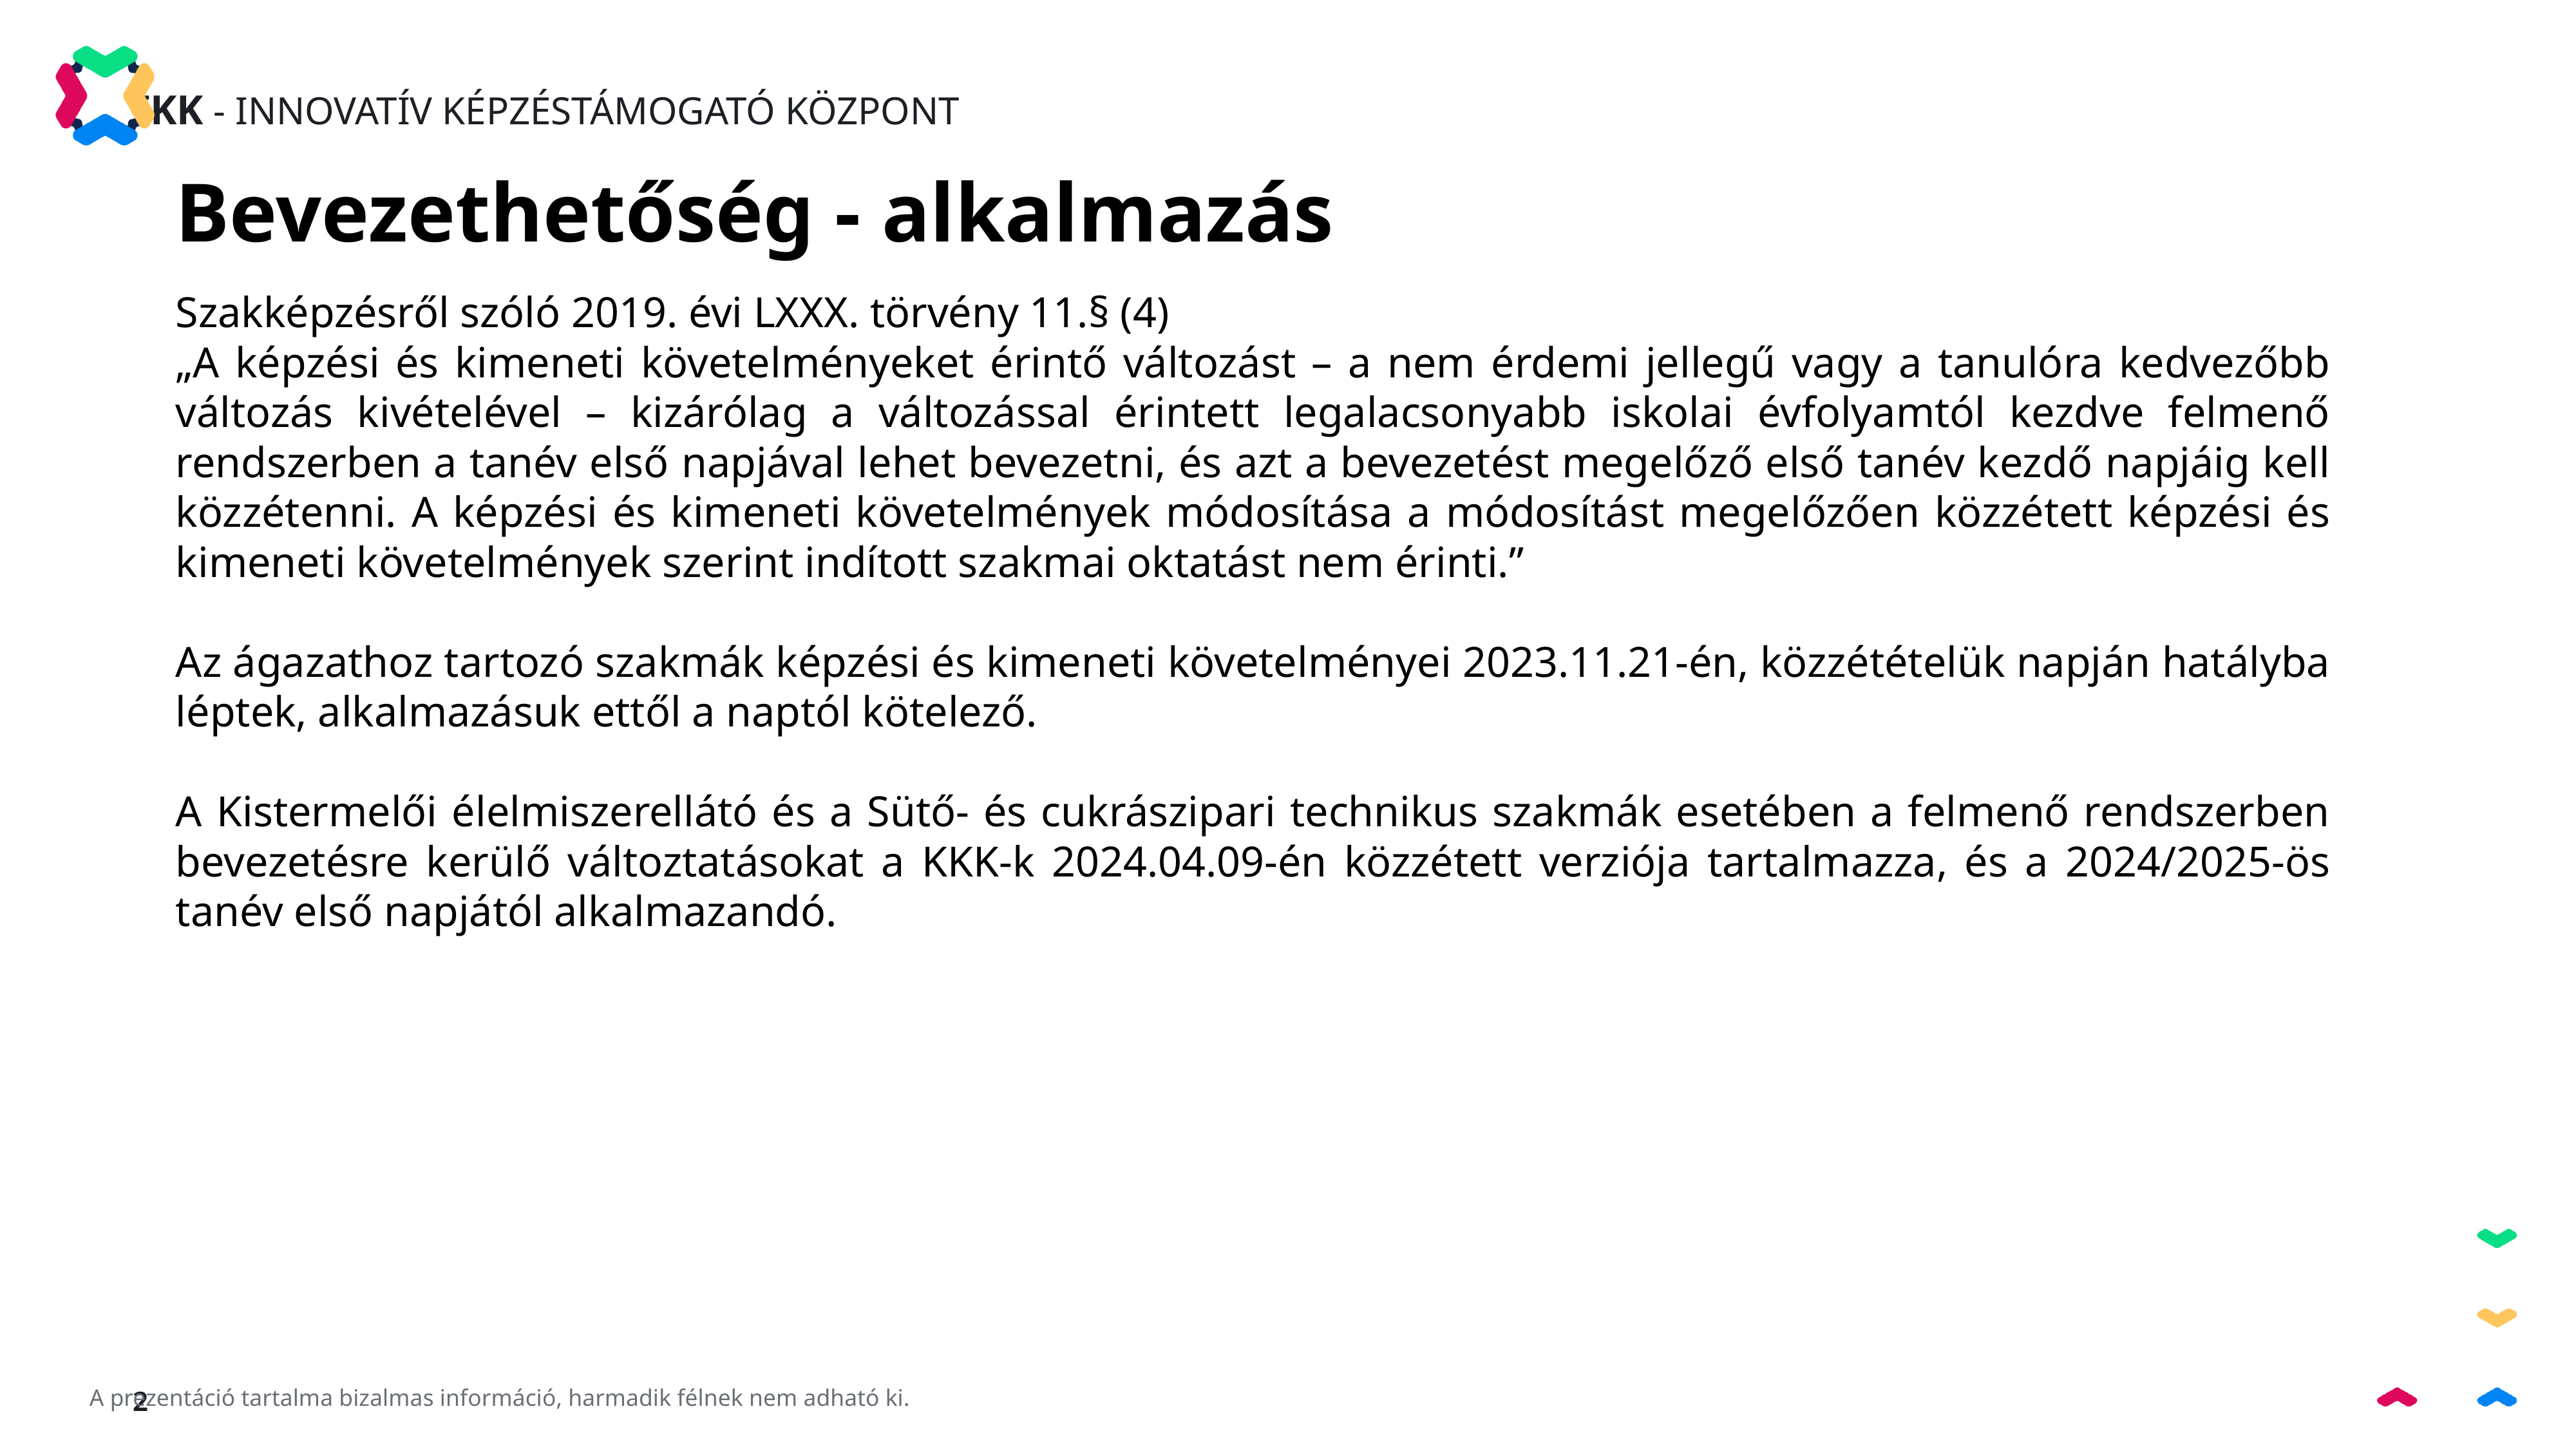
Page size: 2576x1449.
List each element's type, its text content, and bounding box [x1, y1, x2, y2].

list Szakképzésről szóló 2019. évi LXXX. törvény 11.§ (4) „A képzési és kimeneti követelményeket érintő változást – a nem érdemi jellegű vagy a tanulóra kedvezőbb változás kivételével – kizárólag a változással érintett legalacsonyabb iskolai évfolyamtól kezdve felmenő rendszerben a tanév első napjával lehet bevezetni, és azt a bevezetést megelőző első tanév kezdő napjáig kell közzétenni. A képzési és kimeneti követelmények módosítása a módosítást megelőzően közzétett képzési és kimeneti követelmények szerint indított szakmai oktatást nem érinti.” Az ágazathoz tartozó szakmák képzési és kimeneti követelményei 2023.11.21-én, közzétételük napján hatályba léptek, alkalmazásuk ettől a naptól kötelező. A Kistermelői élelmiszerellátó és a Sütő- és cukrászipari technikus szakmák esetében a felmenő rendszerben bevezetésre kerülő változtatásokat a KKK-k 2024.04.09-én közzétett verziója tartalmazza, és a 2024/2025-ös tanév első napjától alkalmazandó. [175, 286, 2332, 1288]
picture [2377, 1229, 2517, 1406]
picture [55, 46, 155, 146]
list Bevezethetőség - alkalmazás [175, 161, 2275, 286]
